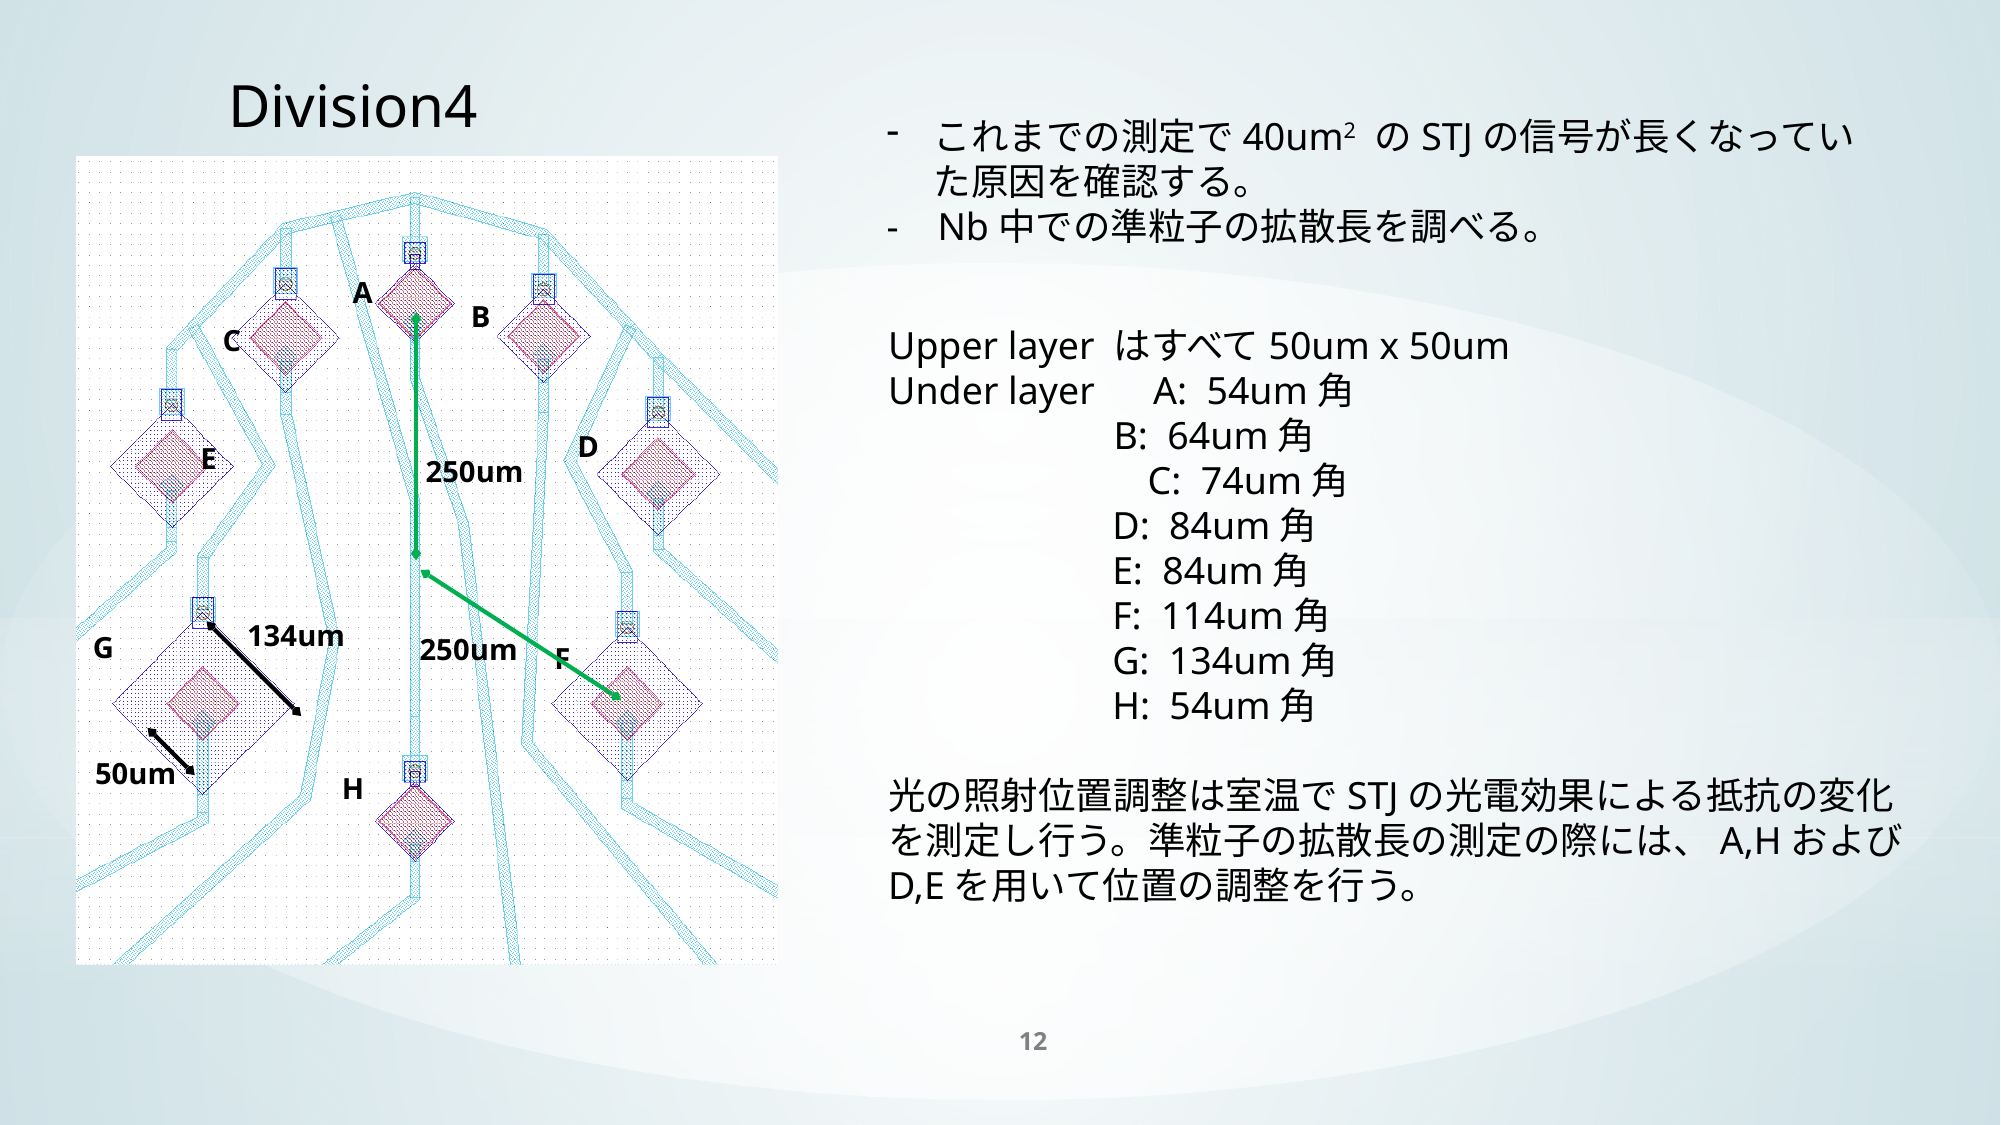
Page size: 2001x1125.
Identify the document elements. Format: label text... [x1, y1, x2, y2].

text_box Division4 [213, 61, 1108, 147]
text_box これまでの測定で40um2 のSTJの信号が長くなっていた原因を確認する。 - Nb中での準粒子の拡散長を調べる。 [871, 105, 1880, 256]
slide_number 12 [833, 1012, 1234, 1073]
picture [76, 156, 778, 965]
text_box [147, 727, 195, 776]
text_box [206, 621, 302, 717]
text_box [420, 569, 622, 701]
text_box Upper layer はすべて50um x 50um Under layer A: 54um角 B: 64um角 C: 74um角 D: 84um角 E: 84um角 F: 114um角 G: 134um角 H: 54um角 光の照射位置調整は室温でSTJの光電効果による抵抗の変化を測定し行う。準粒子の拡散長の測定の際には、A,HおよびD,Eを用いて位置の調整を行う。 [873, 314, 1926, 1095]
